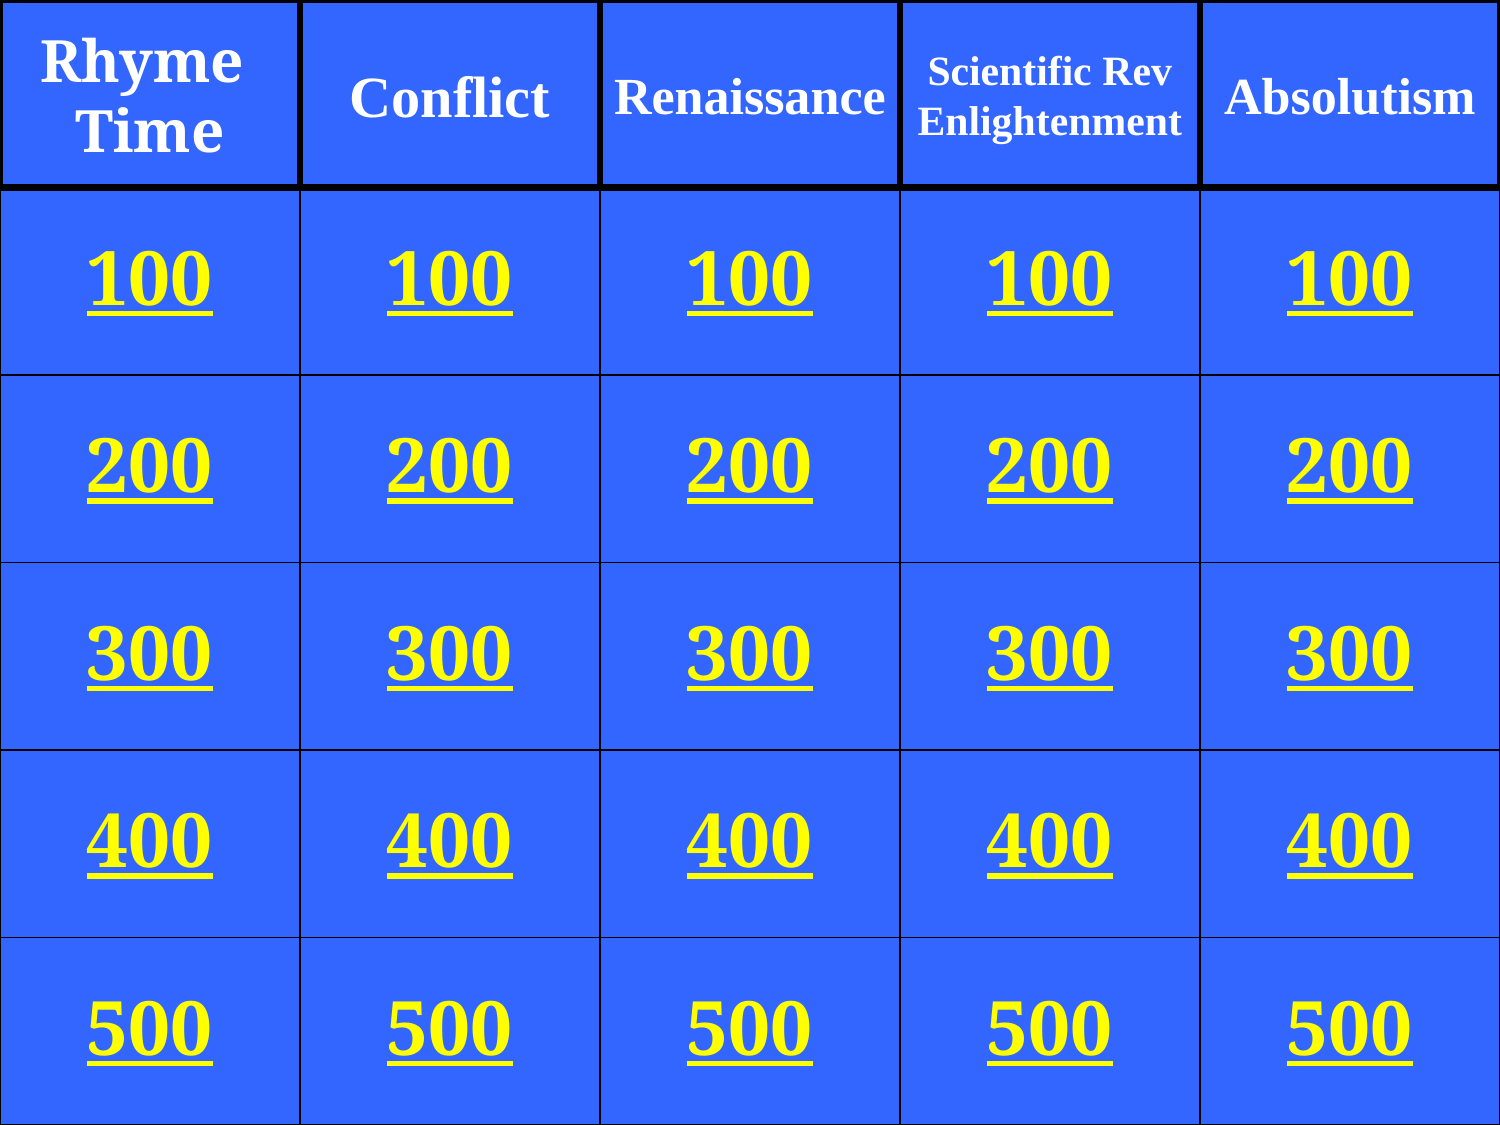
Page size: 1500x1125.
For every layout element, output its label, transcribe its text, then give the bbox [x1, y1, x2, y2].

text_box 100 [300, 188, 599, 375]
text_box 200 [299, 375, 599, 562]
text_box 300 [599, 562, 899, 750]
text_box 500 [599, 937, 899, 1125]
text_box 100 [899, 188, 1199, 375]
text_box Rhyme Time [0, 0, 299, 188]
text_box Conflict [299, 0, 599, 188]
text_box 300 [1199, 562, 1500, 750]
text_box 100 [1199, 188, 1500, 375]
text_box 400 [899, 750, 1199, 937]
text_box 300 [0, 562, 299, 750]
text_box 500 [899, 937, 1199, 1125]
text_box 200 [599, 375, 899, 562]
text_box 400 [0, 750, 299, 937]
text_box Absolutism [1199, 0, 1500, 188]
text_box 500 [1199, 937, 1500, 1125]
text_box 100 [0, 188, 300, 376]
text_box 500 [0, 937, 299, 1125]
text_box 500 [299, 937, 599, 1125]
text_box 200 [899, 375, 1199, 562]
text_box 300 [299, 562, 599, 750]
text_box Renaissance [599, 0, 899, 188]
text_box 400 [599, 750, 899, 937]
text_box Scientific Rev Enlightenment [899, 0, 1199, 188]
text_box 400 [299, 750, 599, 937]
text_box 100 [599, 188, 899, 375]
text_box 400 [1199, 750, 1500, 937]
text_box 200 [0, 376, 299, 562]
text_box 300 [899, 562, 1199, 750]
text_box 200 [1199, 375, 1500, 562]
